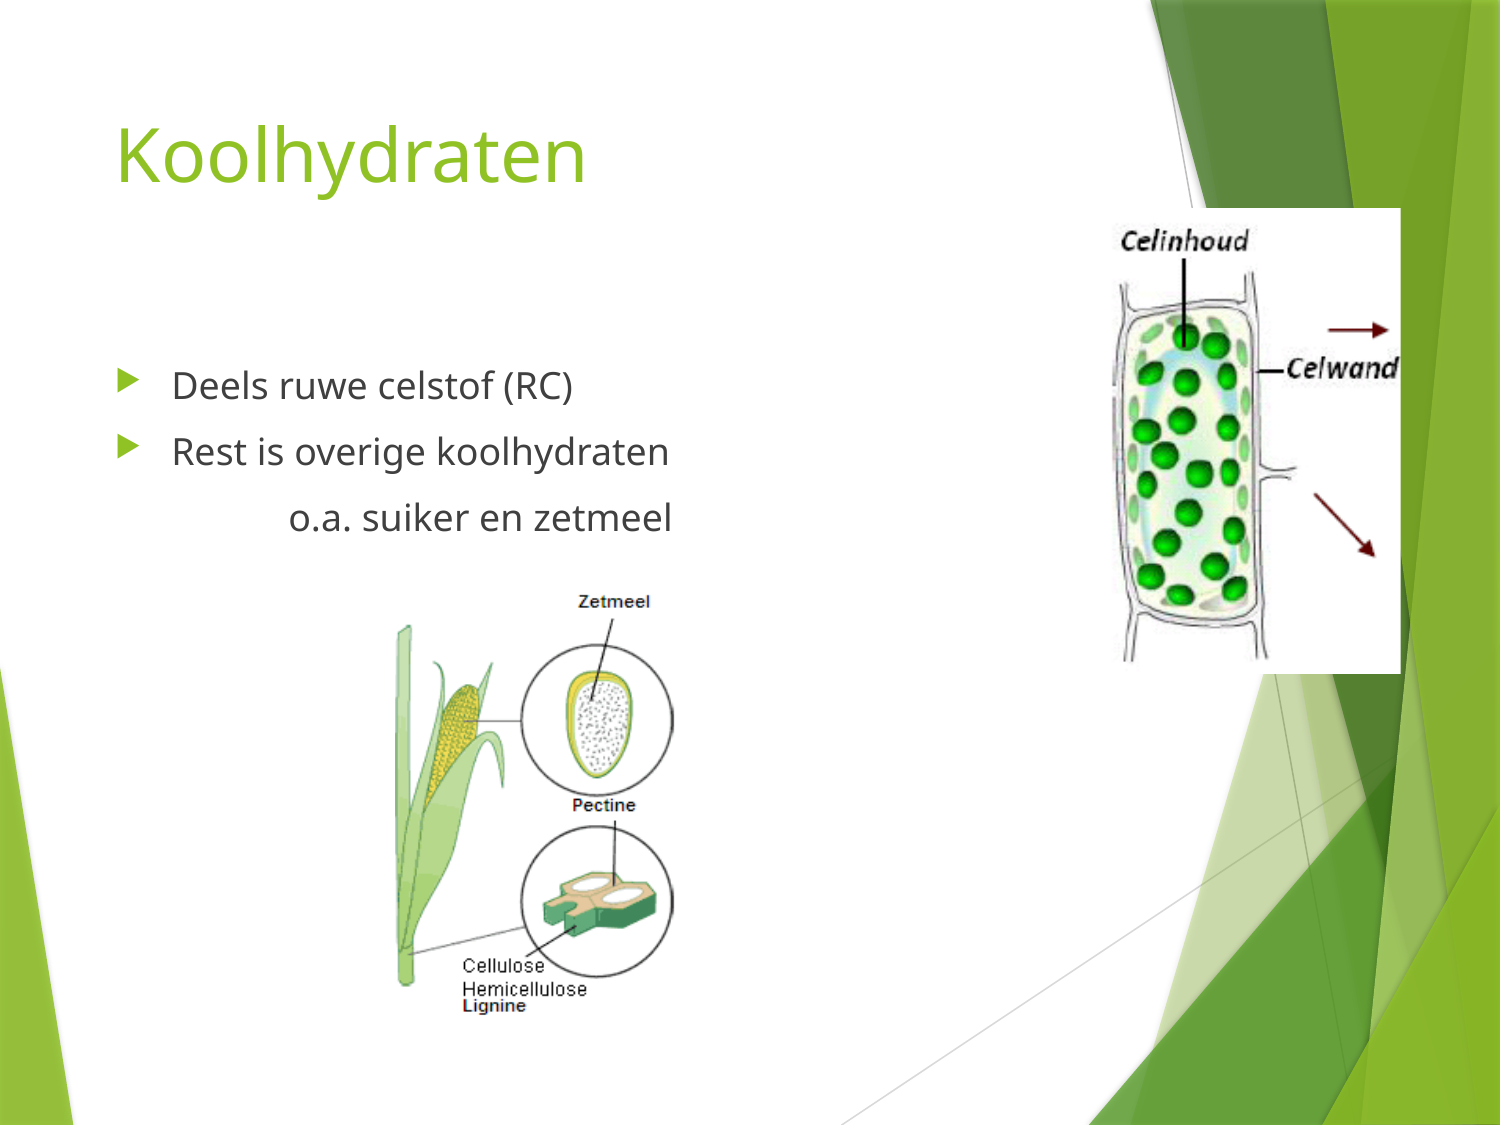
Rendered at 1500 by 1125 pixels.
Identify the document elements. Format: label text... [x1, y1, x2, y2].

title Koolhydraten [99, 99, 1142, 317]
picture [394, 585, 682, 1026]
picture [1091, 207, 1402, 674]
list Deels ruwe celstof (RC) Rest is overige koolhydraten o.a. suiker en zetmeel [99, 354, 1142, 992]
